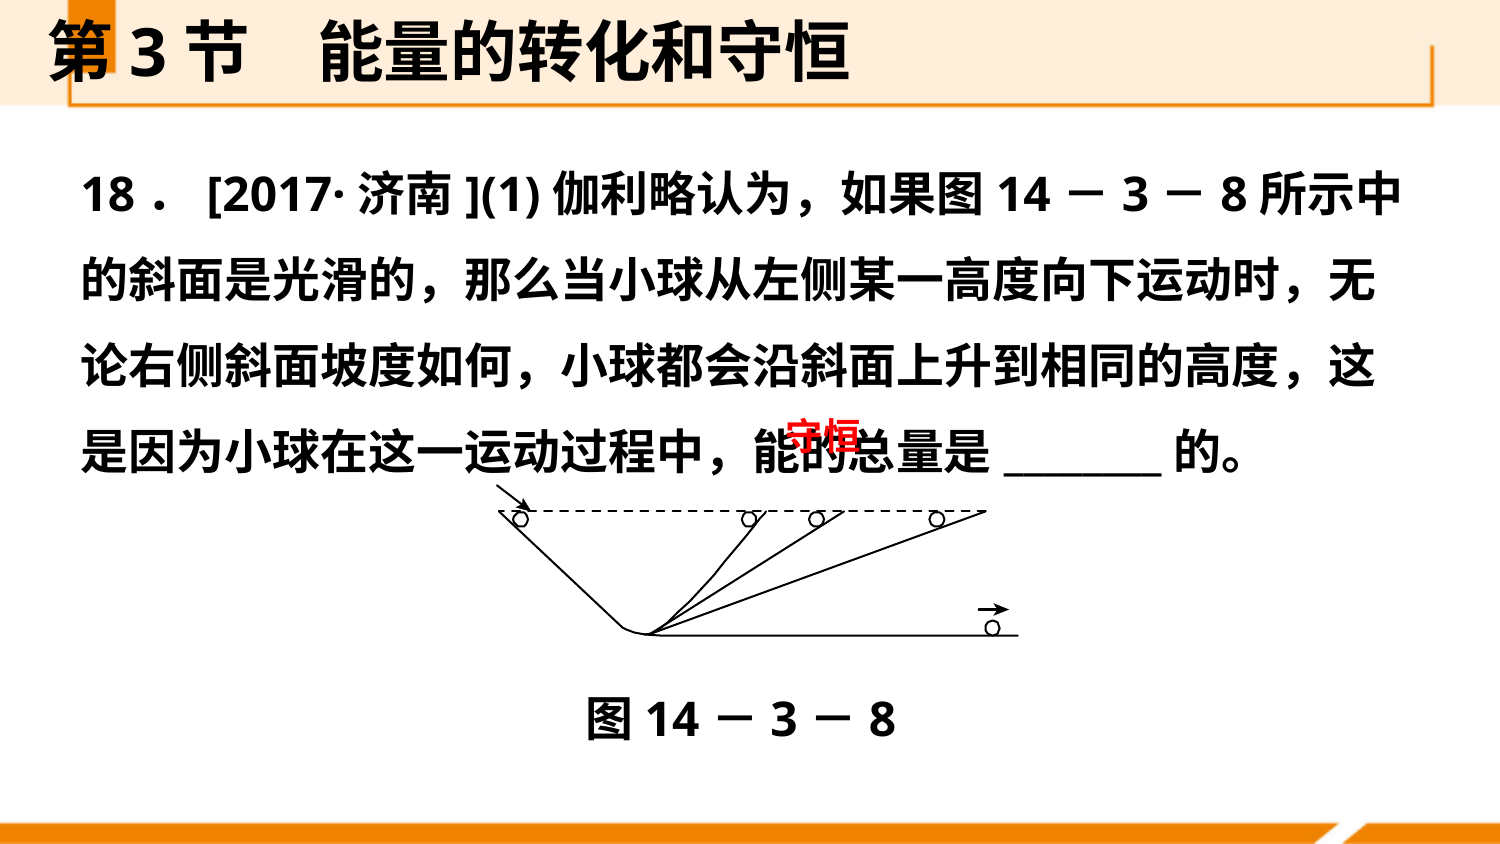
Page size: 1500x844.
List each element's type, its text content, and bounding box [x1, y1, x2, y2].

picture [0, 0, 1500, 844]
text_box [65, 125, 1436, 755]
text_box 第3节 能量的转化和守恒 [35, 3, 863, 96]
